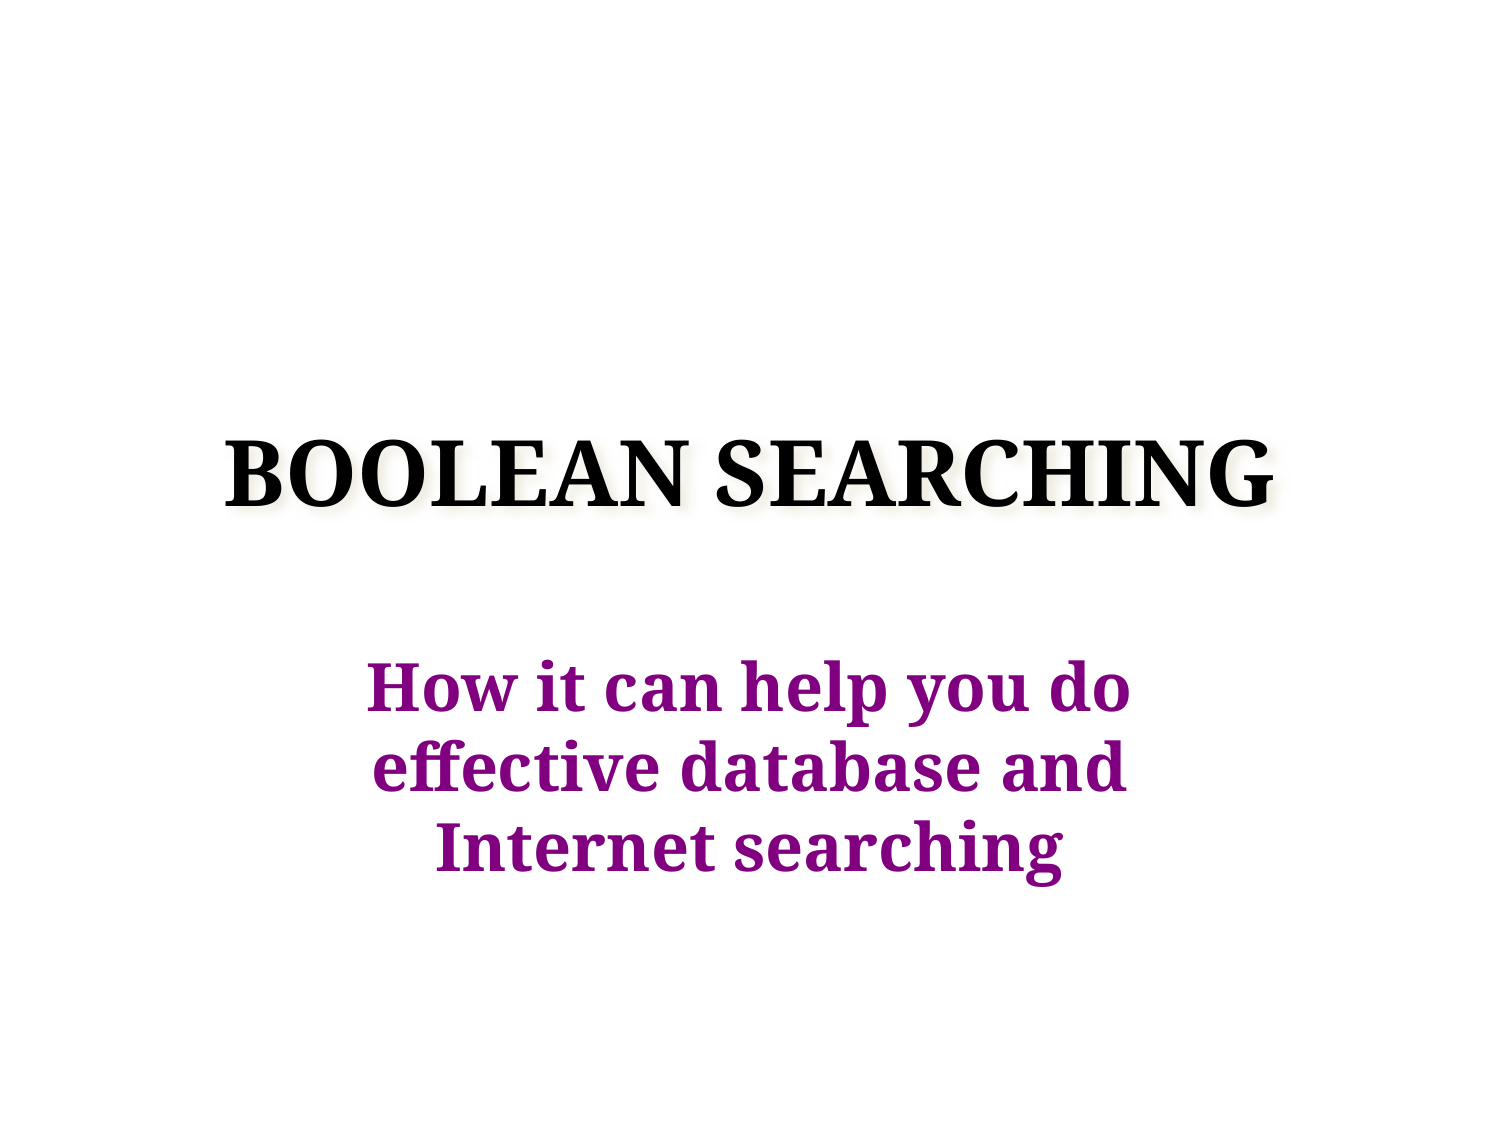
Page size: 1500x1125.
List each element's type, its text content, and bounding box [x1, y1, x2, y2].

subtitle How it can help you do effective database and Internet searching [225, 637, 1275, 925]
title BOOLEAN SEARCHING [112, 349, 1388, 591]
